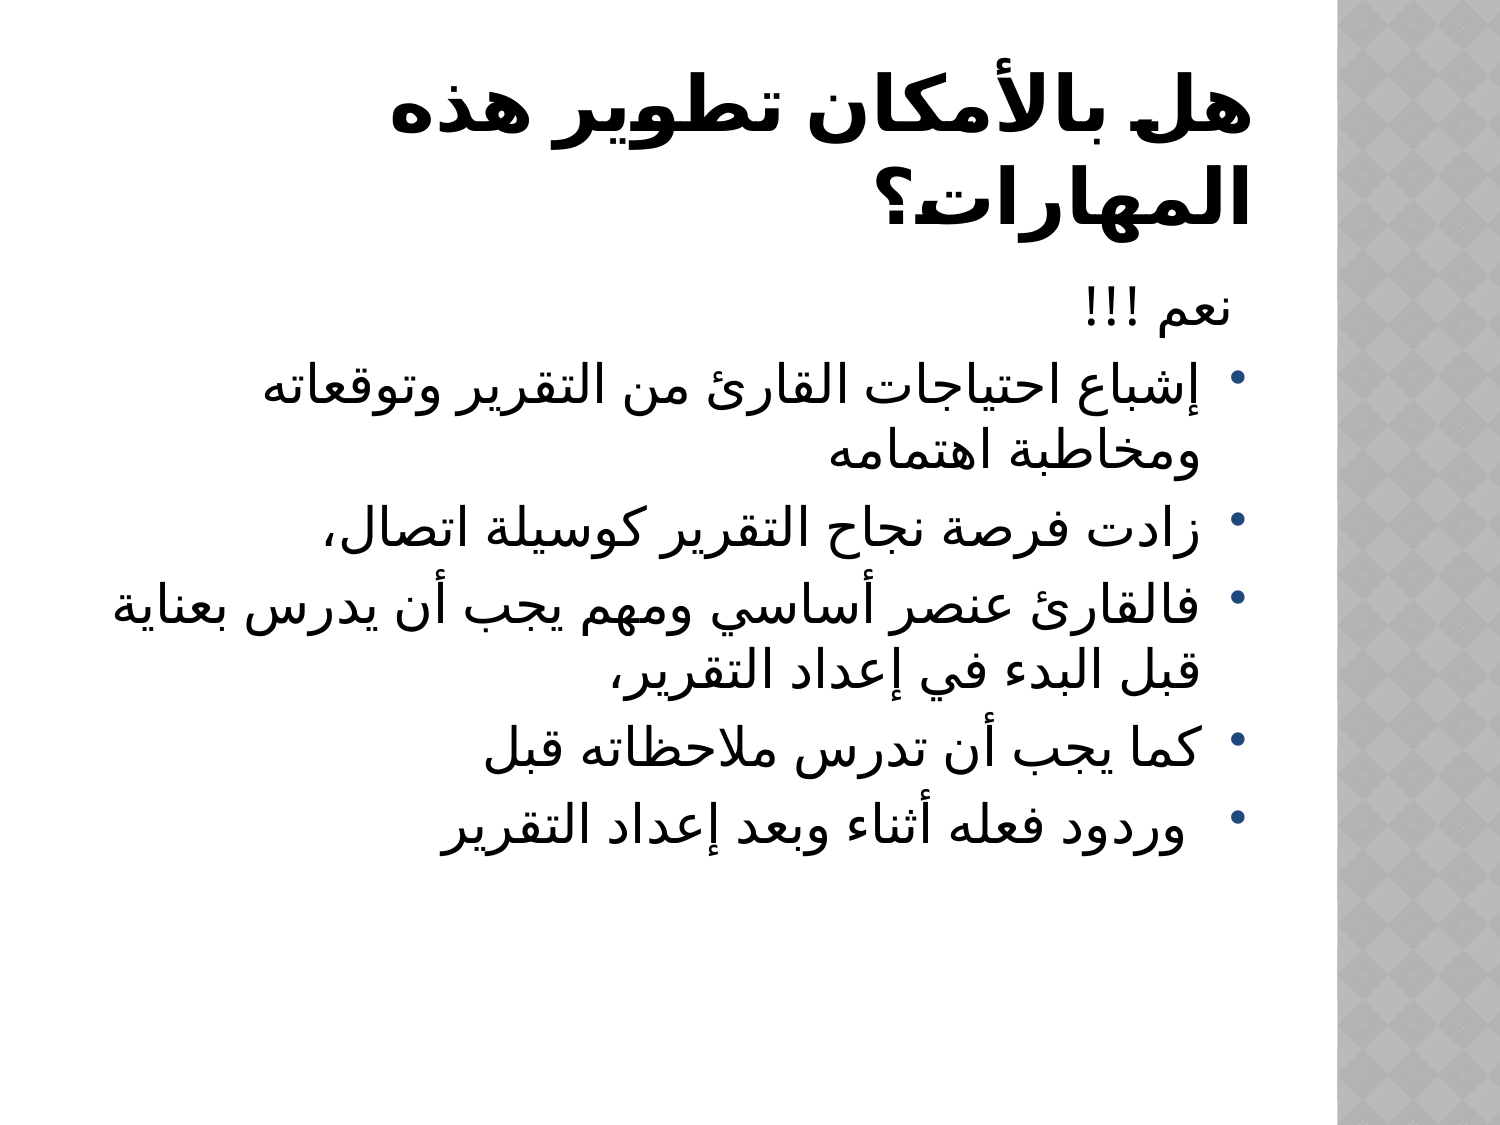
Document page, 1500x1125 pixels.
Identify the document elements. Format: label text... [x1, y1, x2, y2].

list نعم !!! إشباع احتياجات القارئ من التقرير وتوقعاته ومخاطبة اهتمامه زادت فرصة نجاح التقرير كوسيلة اتصال، فالقارئ عنصر أساسي ومهم يجب أن يدرس بعناية قبل البدء في إعداد التقرير، كما يجب أن تدرس ملاحظاته قبل وردود فعله أثناء وبعد إعداد التقرير [75, 264, 1263, 1059]
title هل بالأمكان تطوير هذه المهارات؟ [75, 52, 1263, 240]
